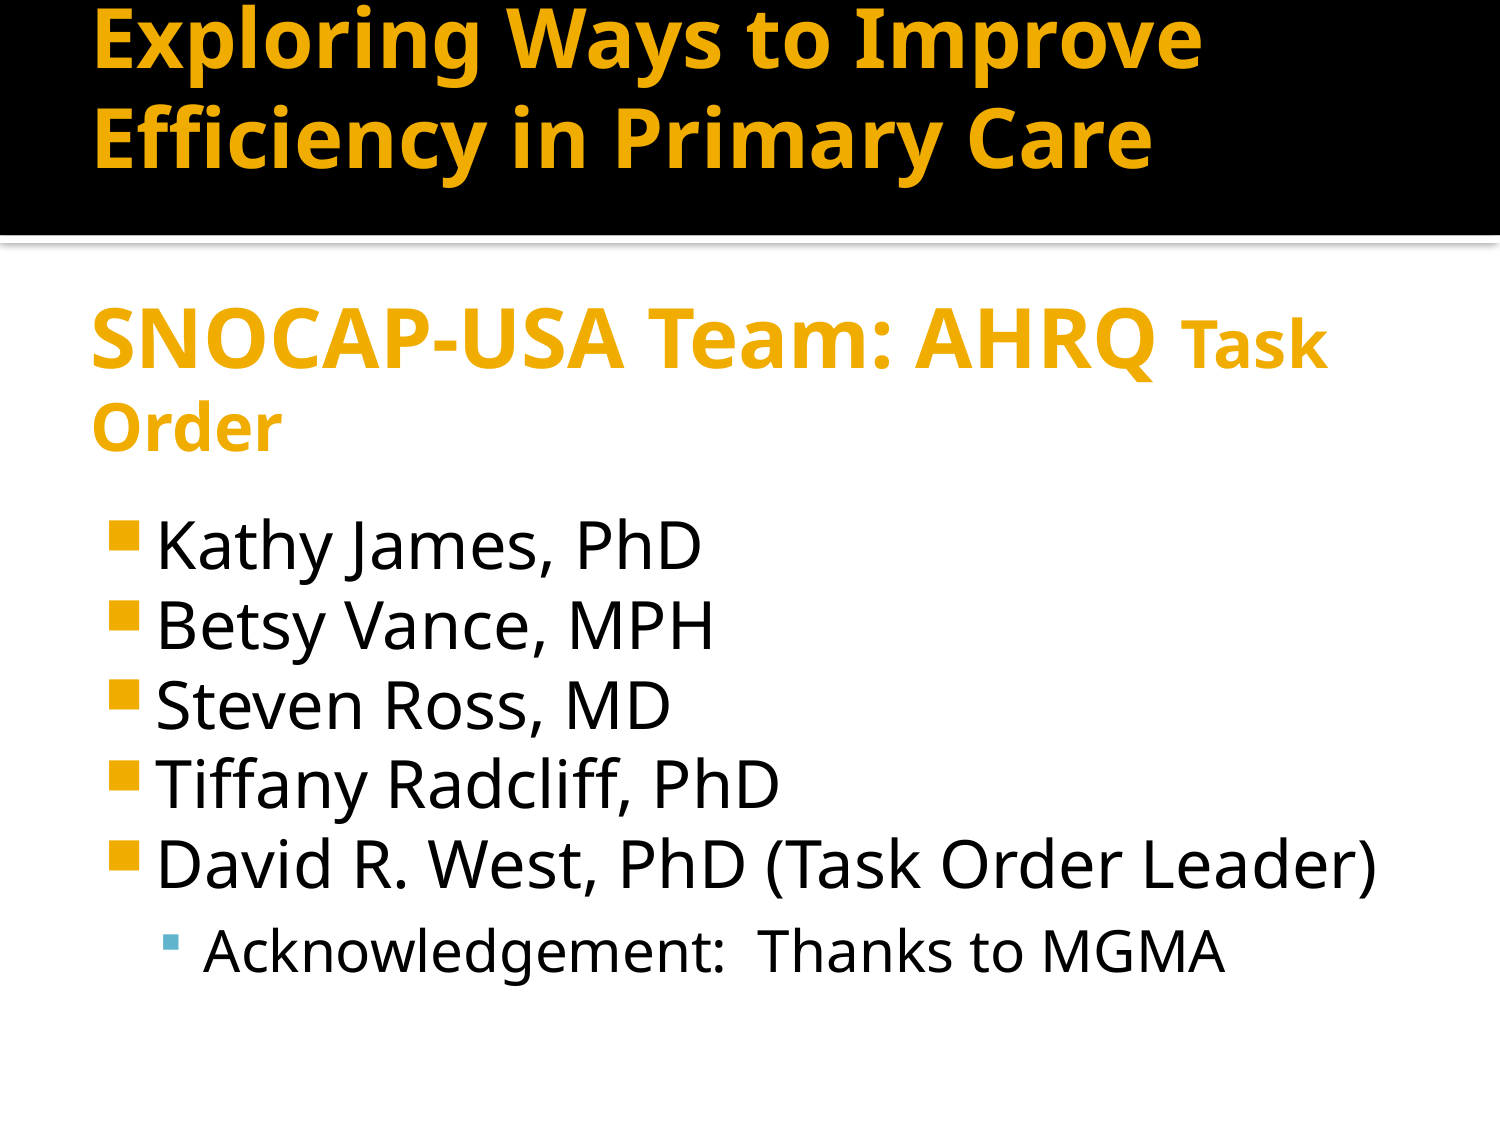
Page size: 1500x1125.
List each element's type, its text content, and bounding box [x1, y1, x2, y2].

title Exploring Ways to Improve Efficiency in Primary Care SNOCAP-USA Team: AHRQ Task Order [75, 99, 1425, 350]
list Kathy James, PhD Betsy Vance, MPH Steven Ross, MD Tiffany Radcliff, PhD David R. West, PhD (Task Order Leader) Acknowledgement: Thanks to MGMA [74, 487, 1426, 1125]
